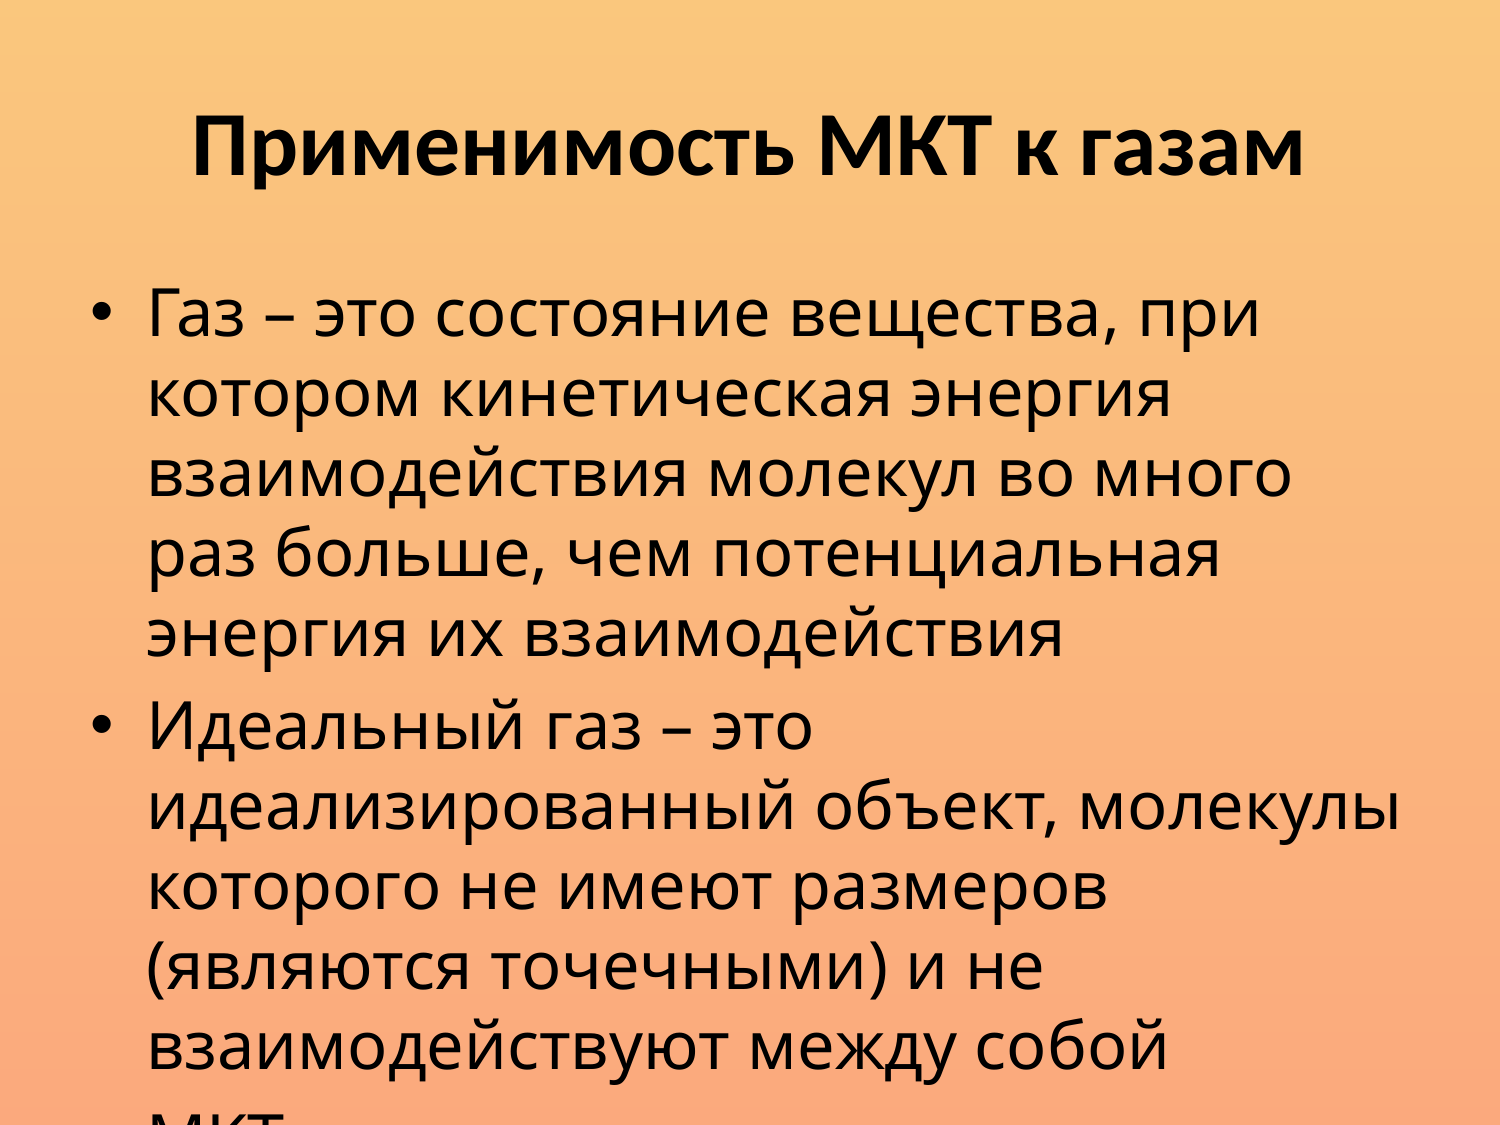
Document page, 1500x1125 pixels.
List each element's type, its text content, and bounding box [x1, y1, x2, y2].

title Применимость МКТ к газам [75, 45, 1425, 233]
list Газ – это состояние вещества, при котором кинетическая энергия взаимодействия молекул во много раз больше, чем потенциальная энергия их взаимодействия Идеальный газ – это идеализированный объект, молекулы которого не имеют размеров (являются точечными) и не взаимодействуют между собой МКТ газов применима к идеальным газам [75, 262, 1425, 1079]
